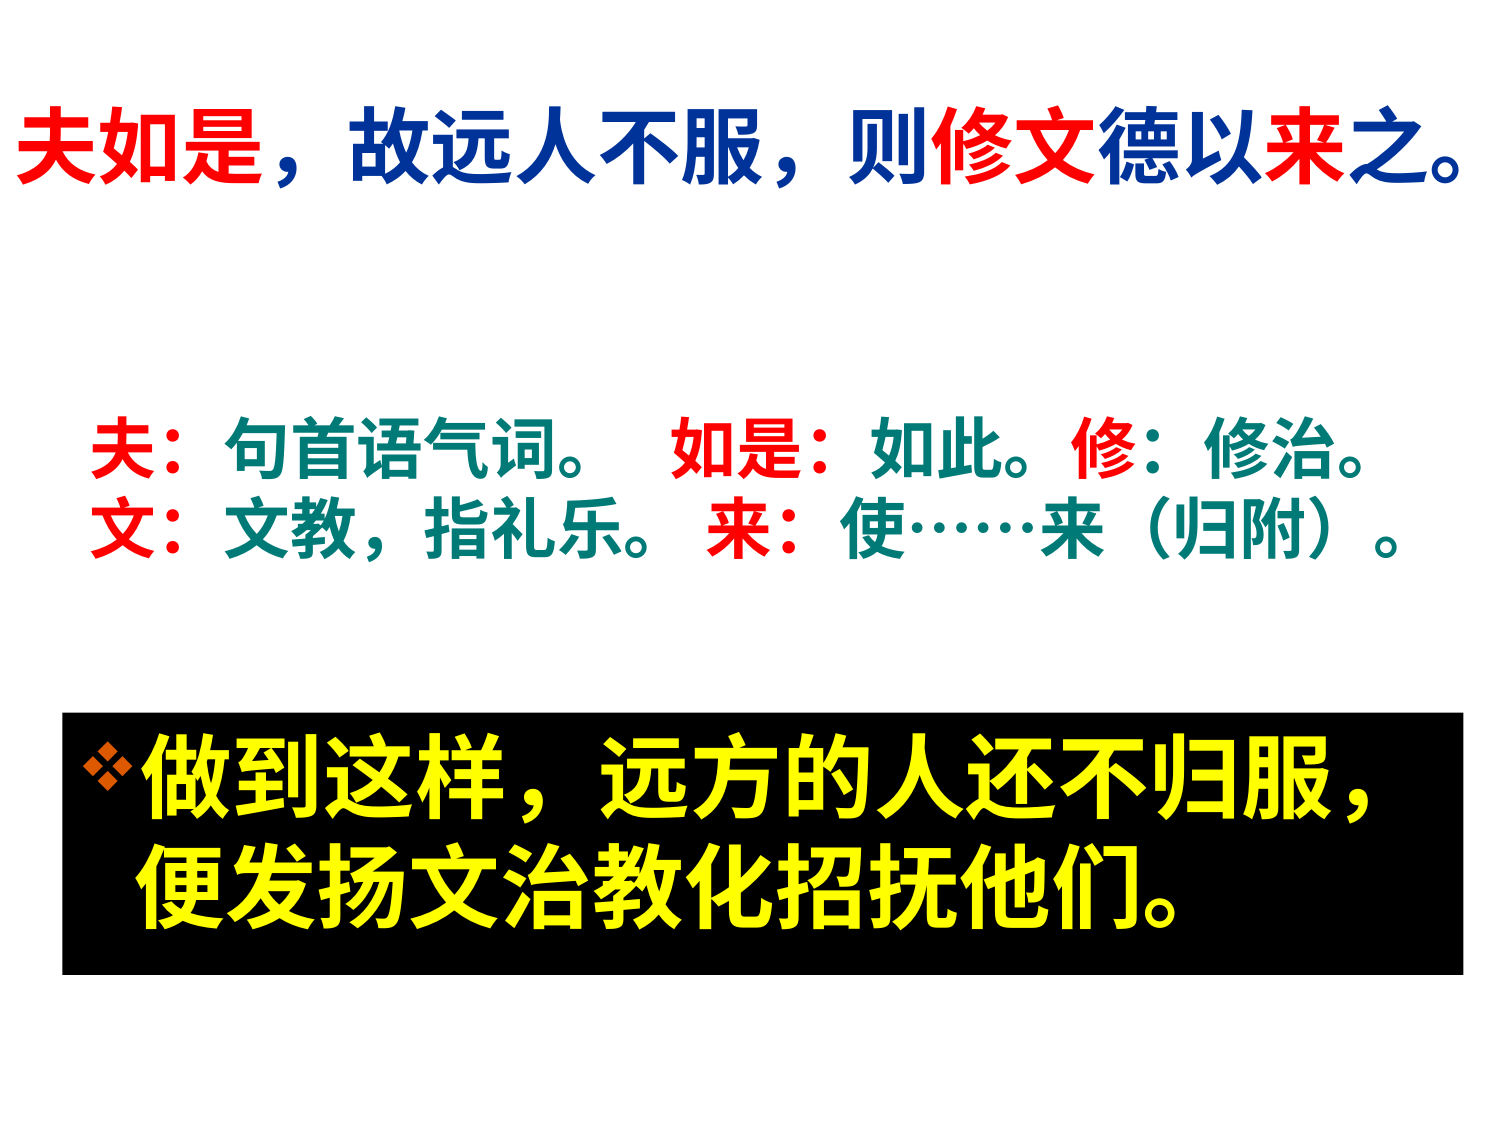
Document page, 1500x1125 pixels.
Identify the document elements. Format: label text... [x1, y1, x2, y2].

text_box 夫：句首语气词。 如是：如此。修：修治。 文：文教，指礼乐。 来：使……来（归附）。 [75, 399, 1450, 575]
title 夫如是，故远人不服，则修文德以来之。 [0, 99, 1500, 288]
list 做到这样，远方的人还不归服，便发扬文治教化招抚他们。 [62, 712, 1464, 976]
